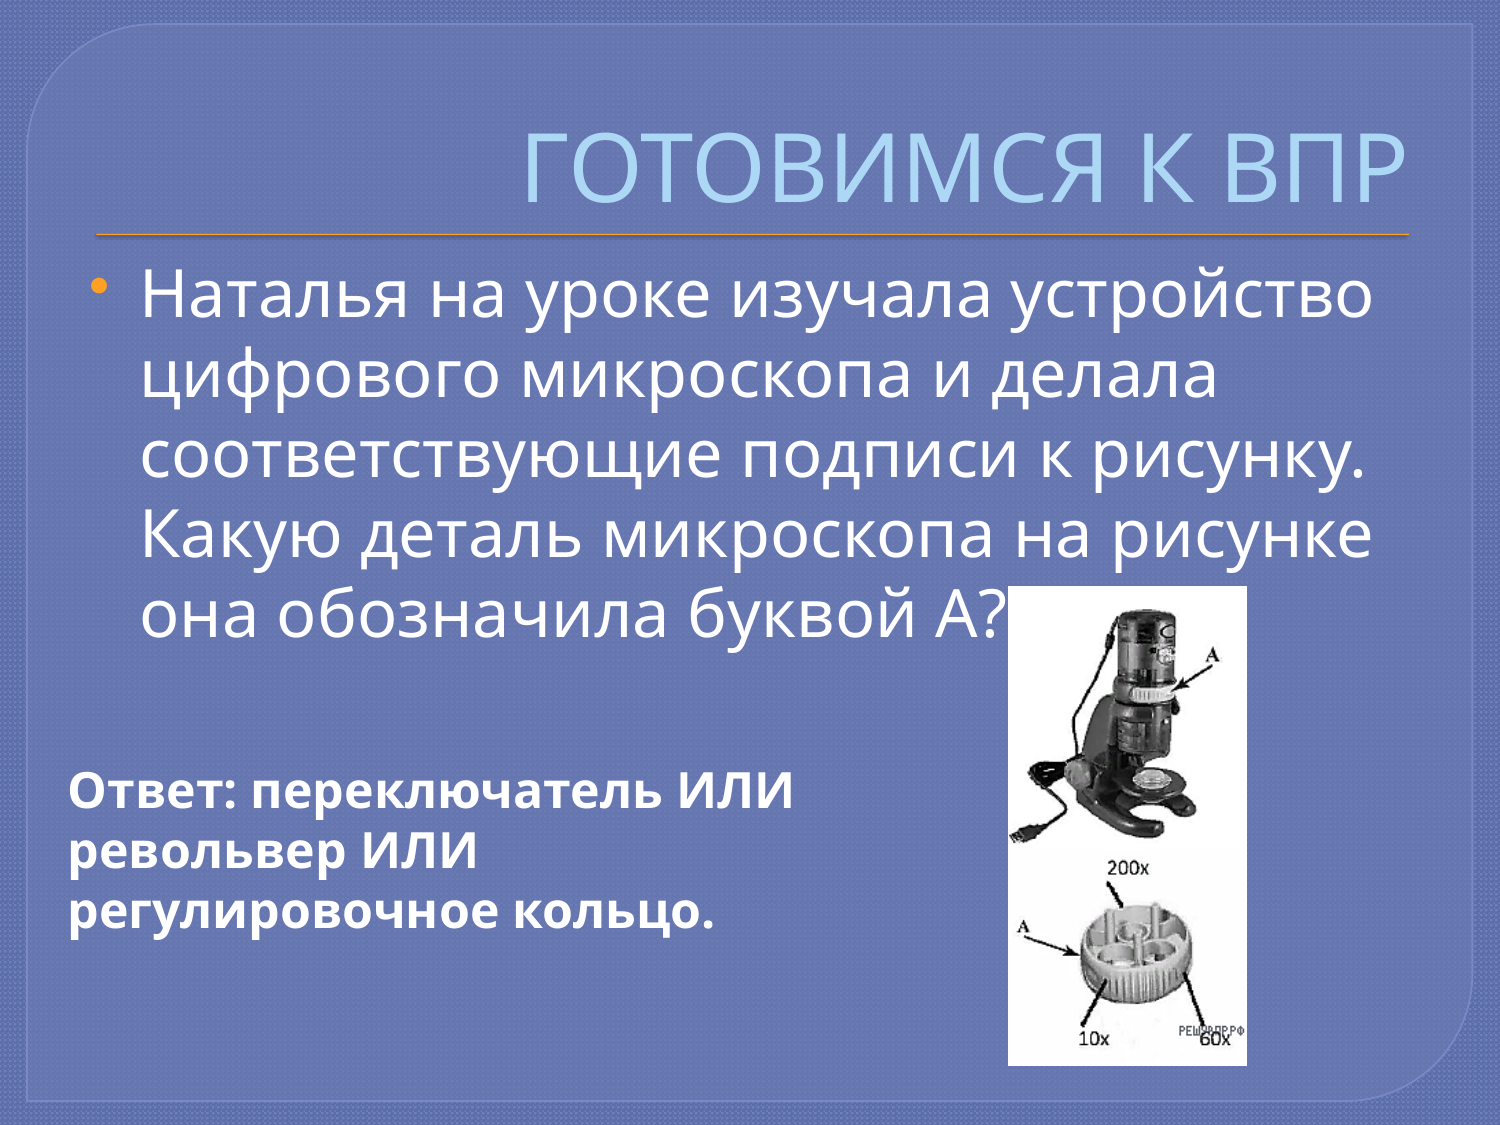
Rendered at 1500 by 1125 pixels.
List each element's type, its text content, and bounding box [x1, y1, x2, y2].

text_box Ответ: переключатель ИЛИ револьвер ИЛИ регулировочное кольцо. [53, 751, 857, 947]
picture [1007, 585, 1248, 1066]
title ГОТОВИМСЯ К ВПР [75, 41, 1425, 230]
list Наталья на уроке изучала устройство цифрового микроскопа и делала соответствующие подписи к рисунку. Какую деталь микроскопа на рисунке она обозначила буквой А? [76, 243, 1427, 986]
